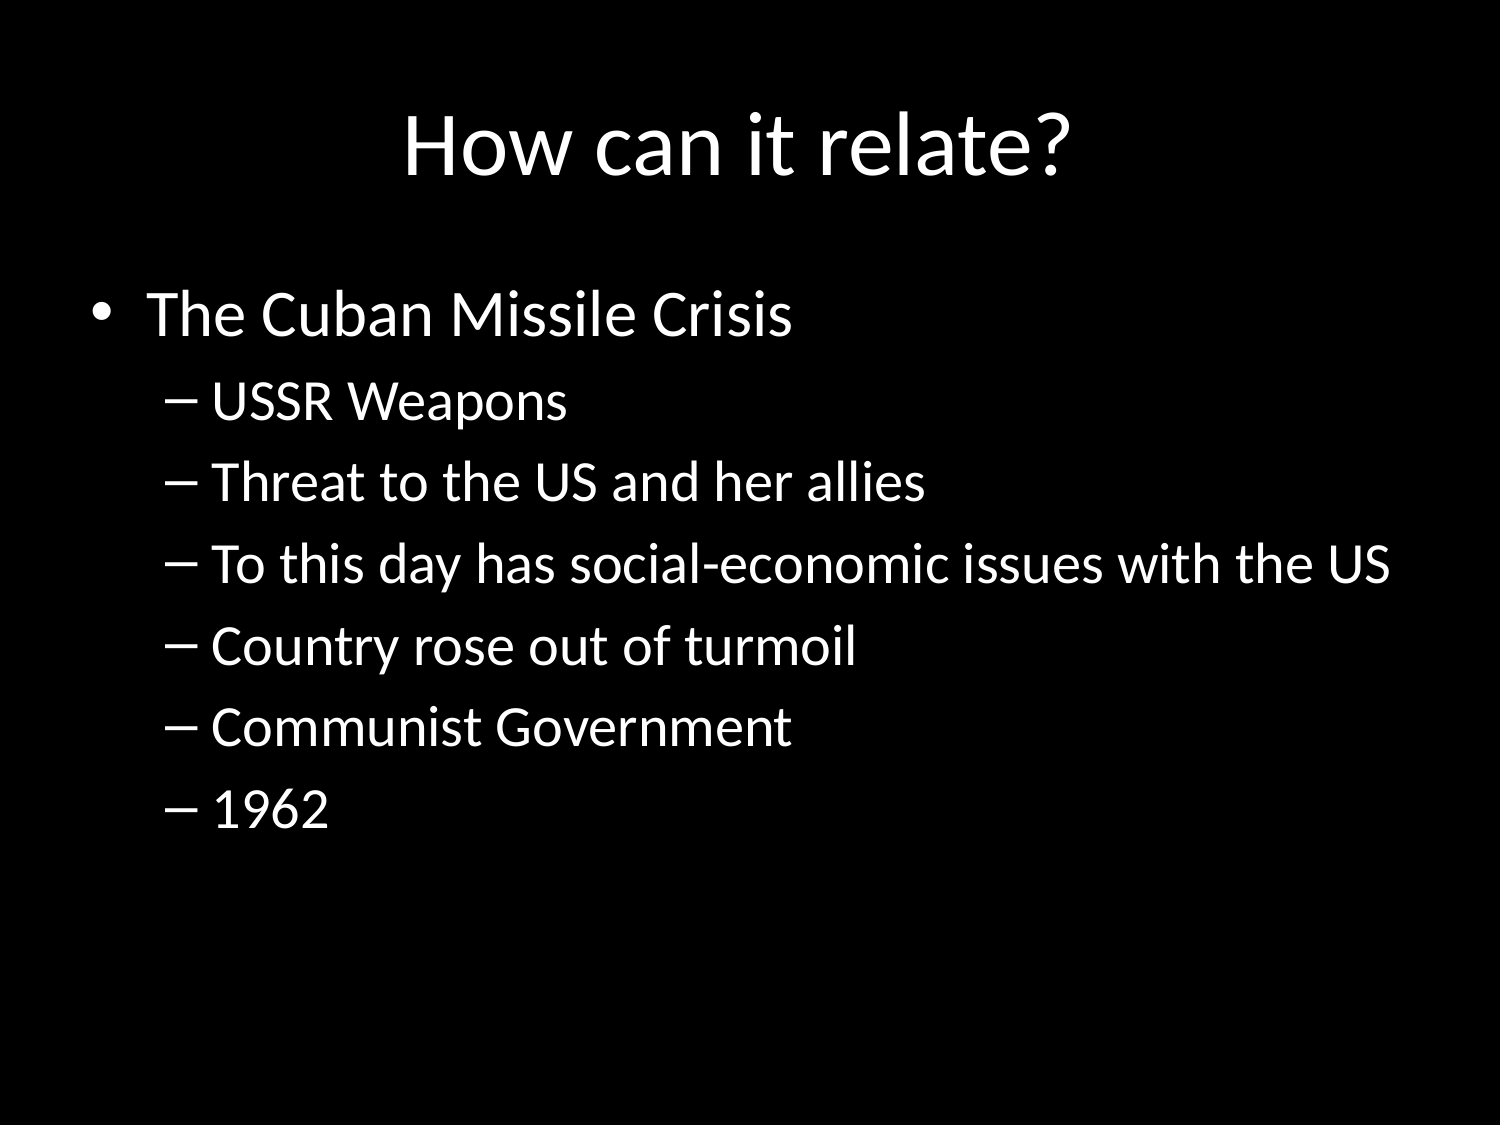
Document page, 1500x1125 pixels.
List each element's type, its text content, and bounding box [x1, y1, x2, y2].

list The Cuban Missile Crisis USSR Weapons Threat to the US and her allies To this day has social-economic issues with the US Country rose out of turmoil Communist Government 1962 [75, 262, 1425, 1005]
title How can it relate? [75, 45, 1425, 233]
